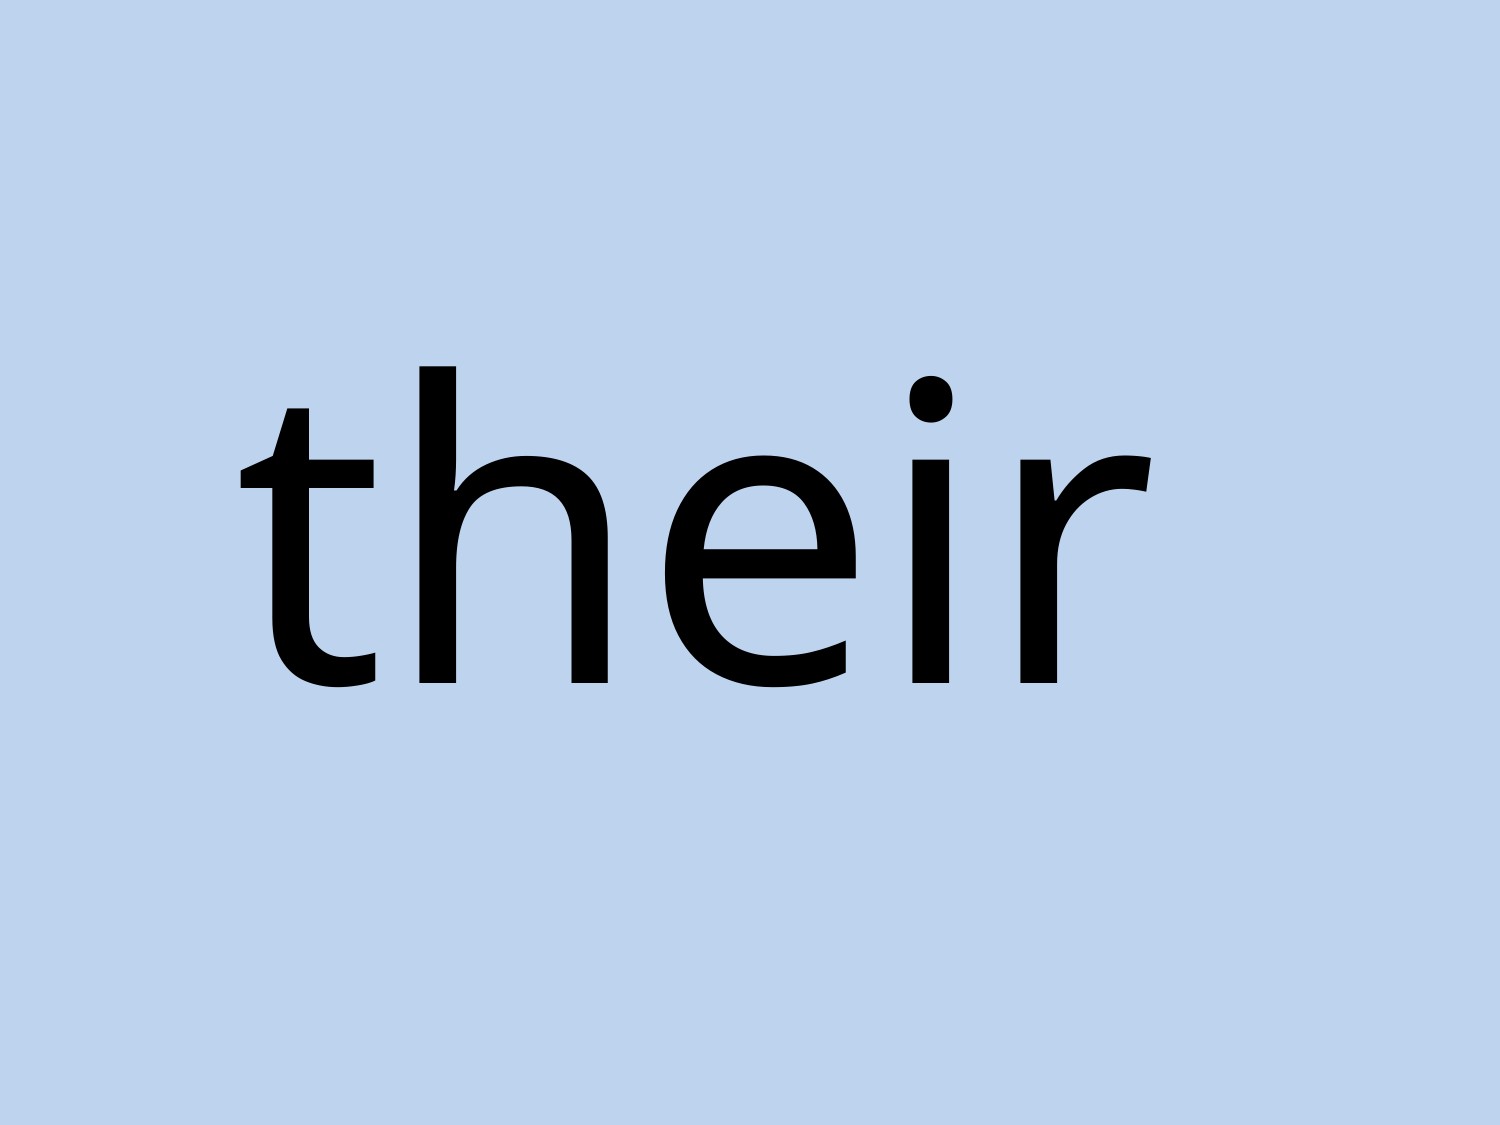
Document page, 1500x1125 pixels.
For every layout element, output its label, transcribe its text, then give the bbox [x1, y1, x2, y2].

text_box their [41, 259, 1459, 775]
